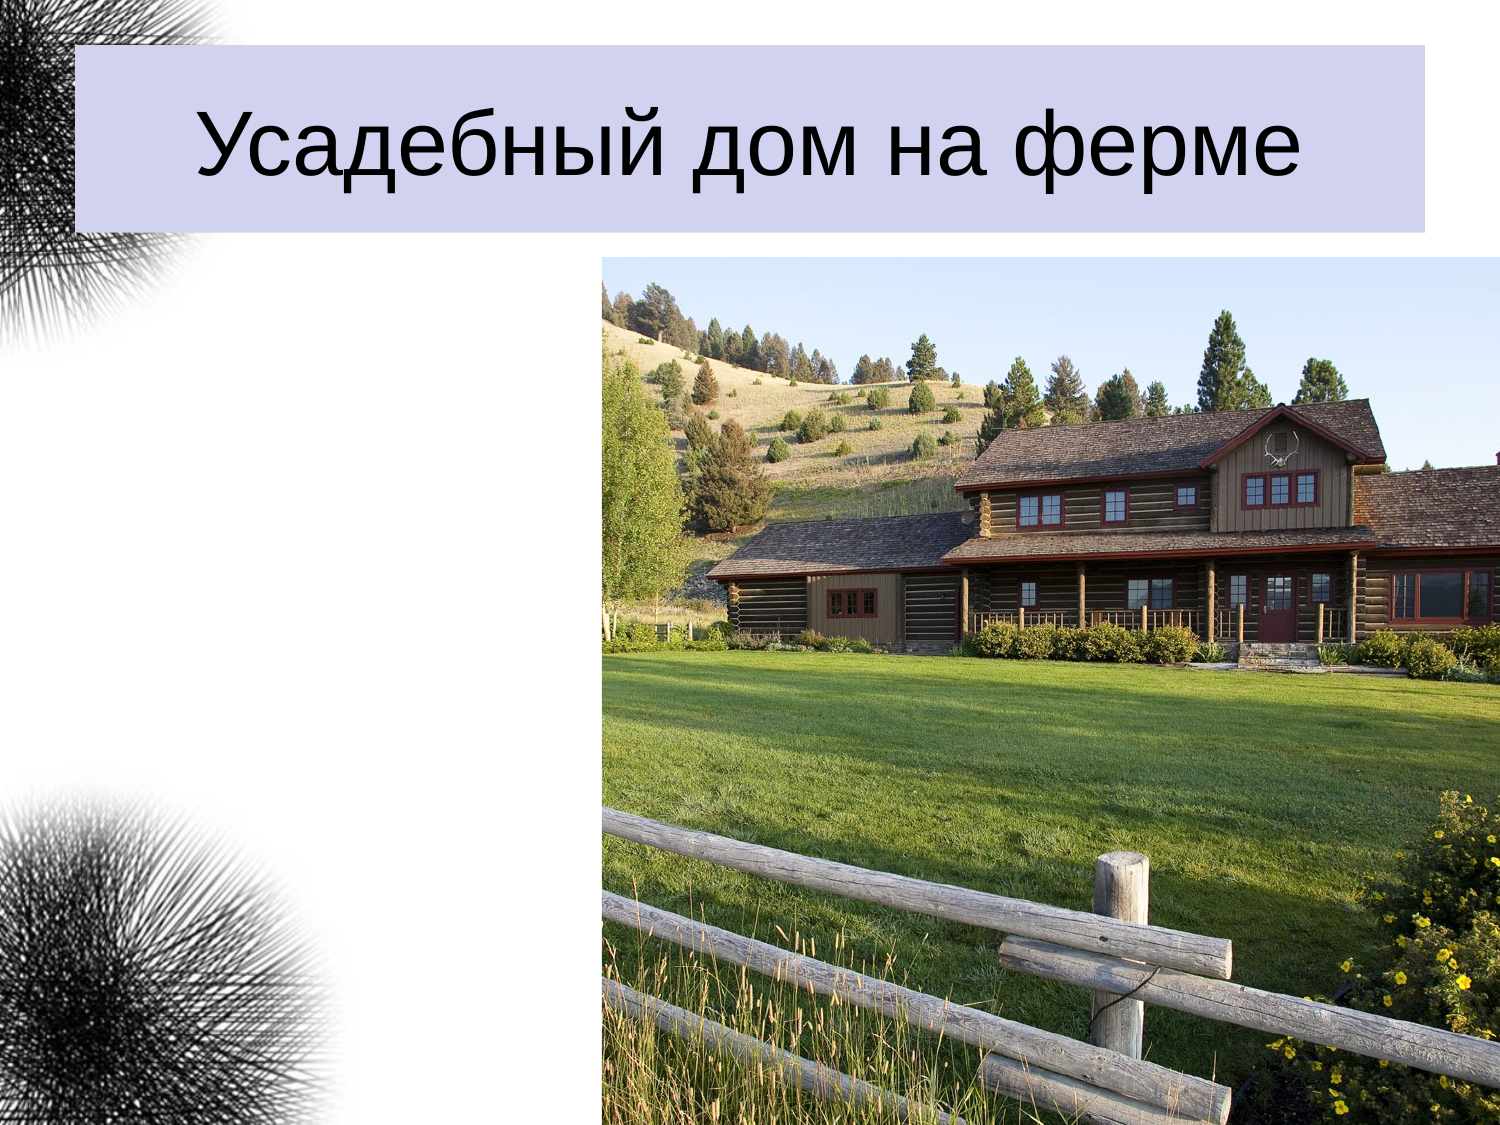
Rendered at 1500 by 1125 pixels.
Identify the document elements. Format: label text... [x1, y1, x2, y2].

picture [0, 0, 1500, 1125]
title Усадебный дом на ферме [75, 45, 1425, 233]
